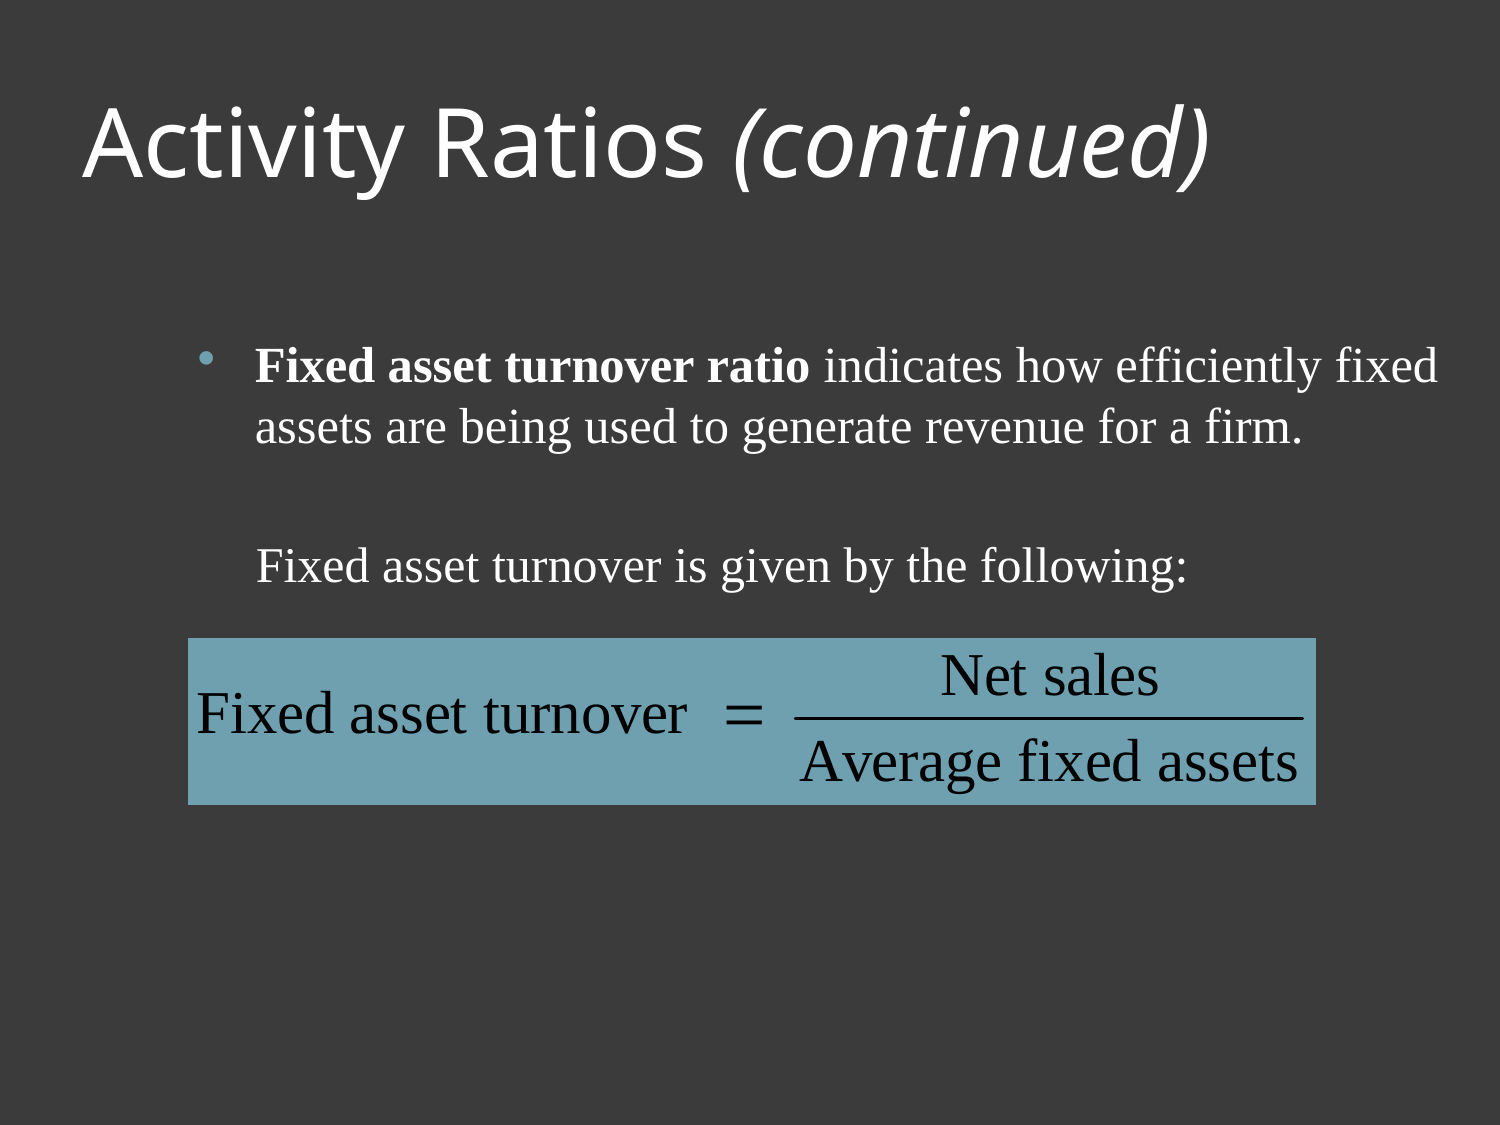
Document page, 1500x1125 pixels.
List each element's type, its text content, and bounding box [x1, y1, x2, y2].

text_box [187, 524, 1316, 805]
list Fixed asset turnover ratio indicates how efficiently fixed assets are being used to generate revenue for a firm. [179, 324, 1455, 513]
title Activity Ratios (continued) [75, 45, 1300, 233]
